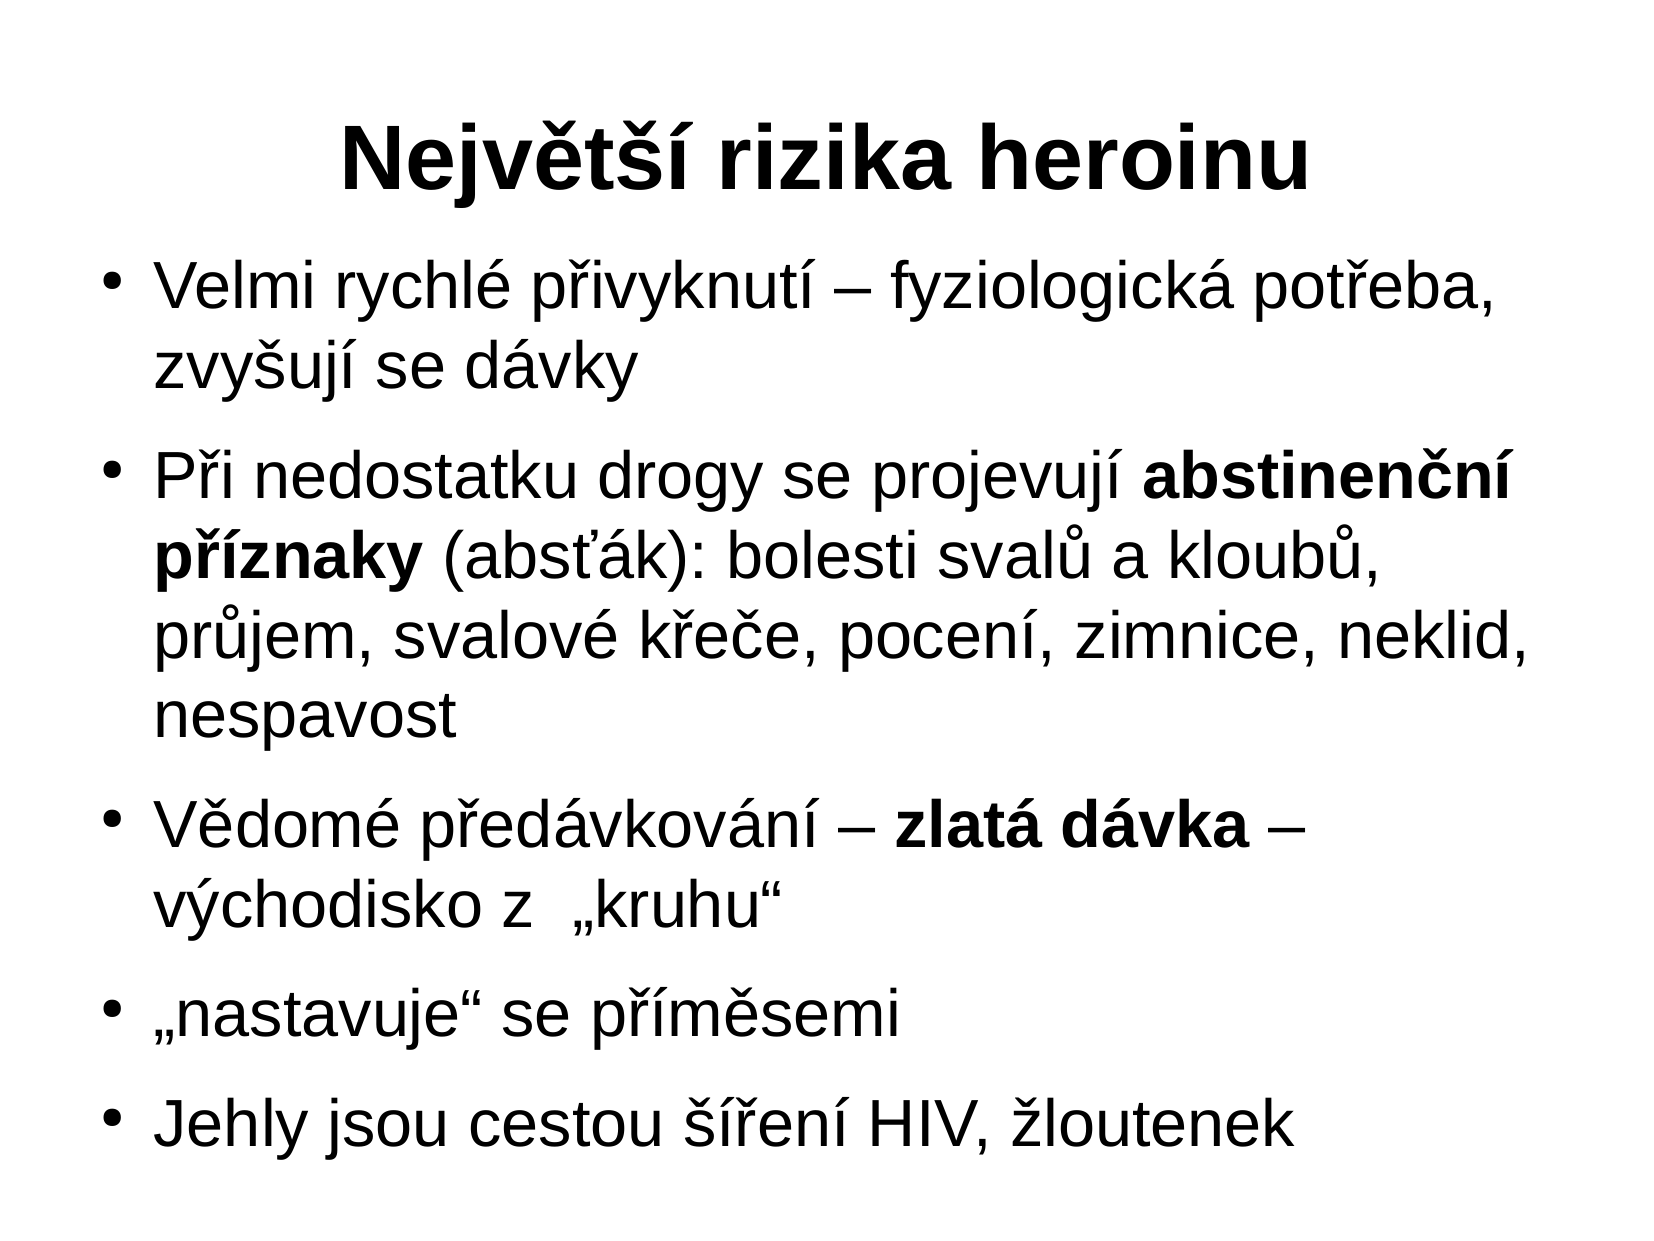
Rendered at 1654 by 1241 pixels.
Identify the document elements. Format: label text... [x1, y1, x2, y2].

title Největší rizika heroinu [82, 49, 1571, 242]
list Velmi rychlé přivyknutí – fyziologická potřeba, zvyšují se dávky Při nedostatku drogy se projevují abstinenční příznaky (absťák): bolesti svalů a kloubů, průjem, svalové křeče, pocení, zimnice, neklid, nespavost Vědomé předávkování – zlatá dávka – východisko z „kruhu“ „nastavuje“ se příměsemi Jehly jsou cestou šíření HIV, žloutenek [82, 242, 1571, 1199]
